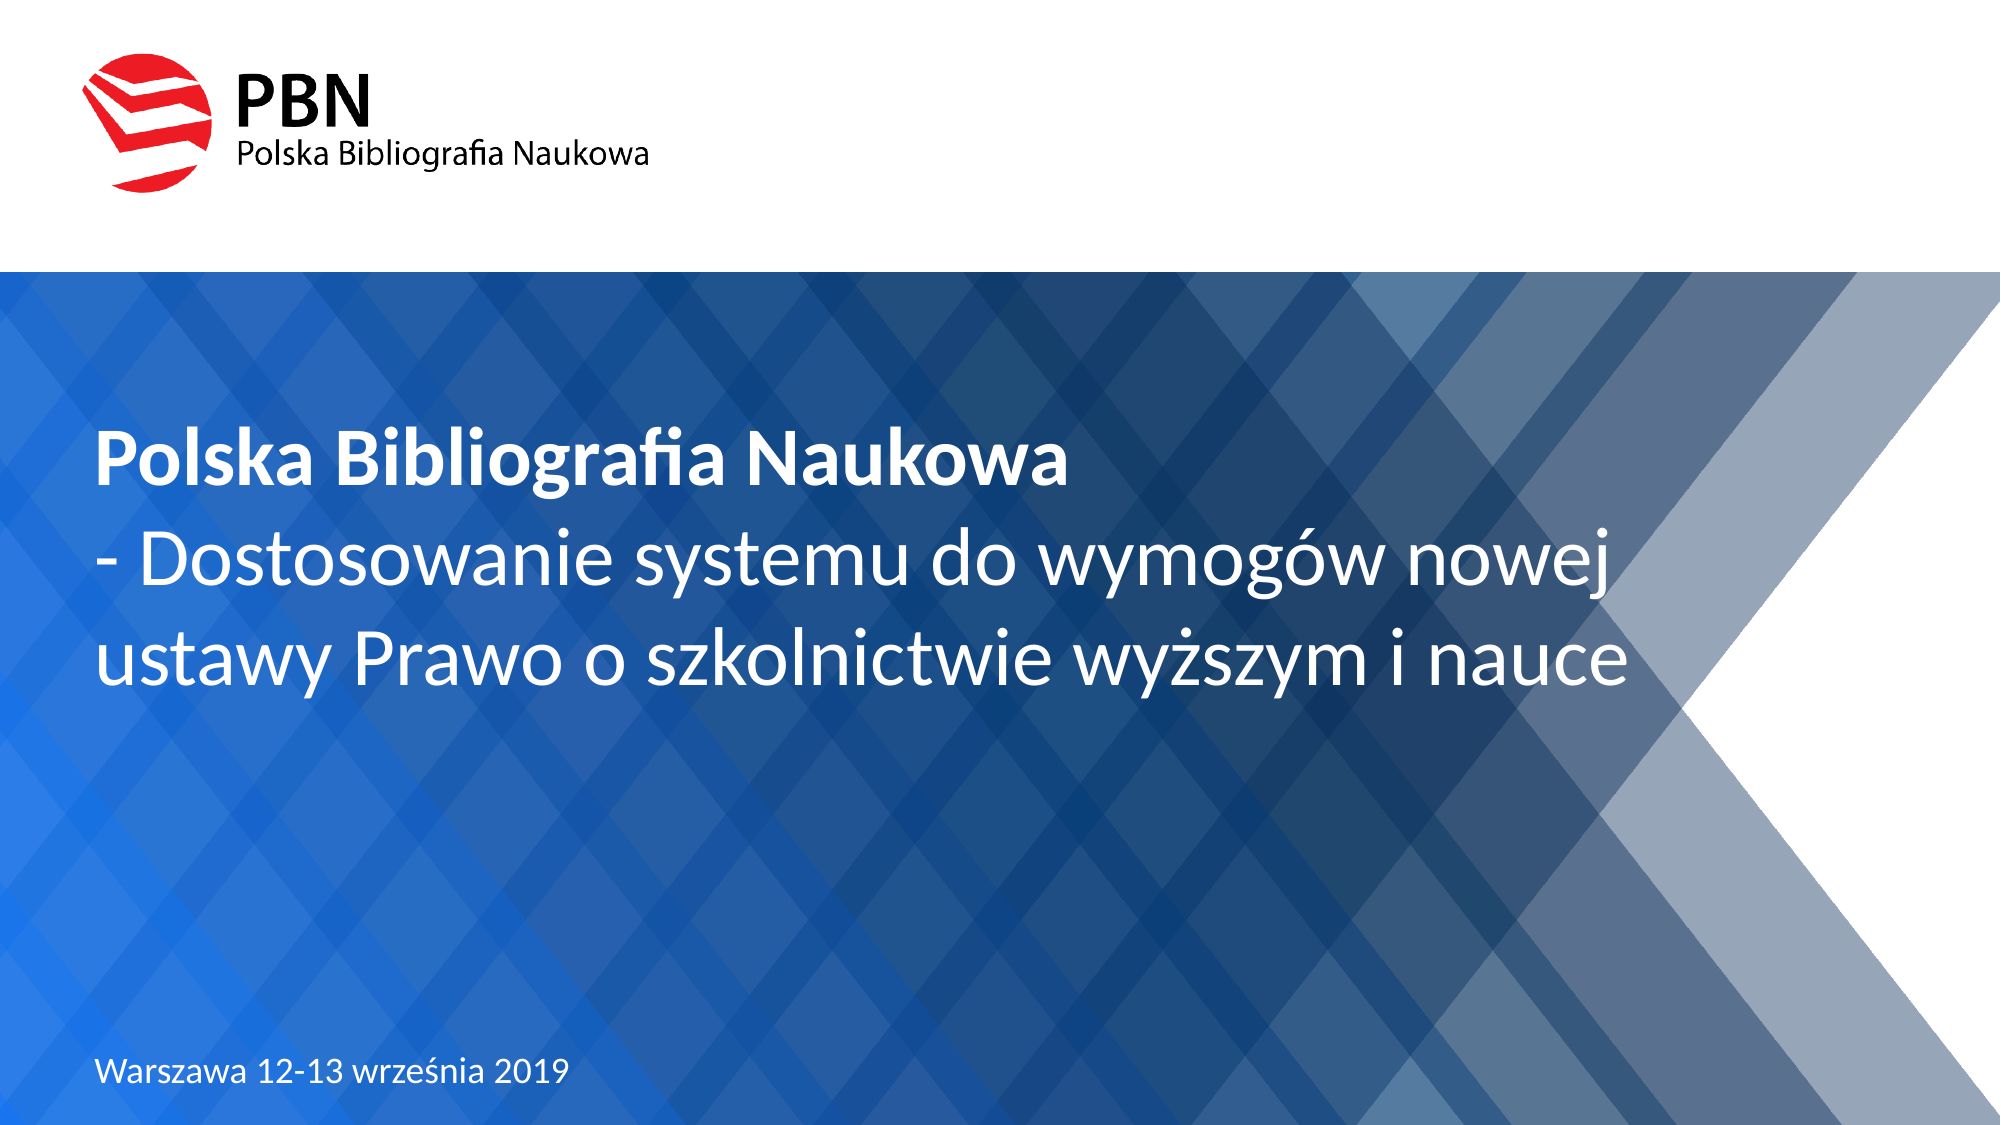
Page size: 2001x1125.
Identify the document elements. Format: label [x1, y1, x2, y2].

picture [0, 272, 2000, 1125]
picture [79, 48, 655, 202]
